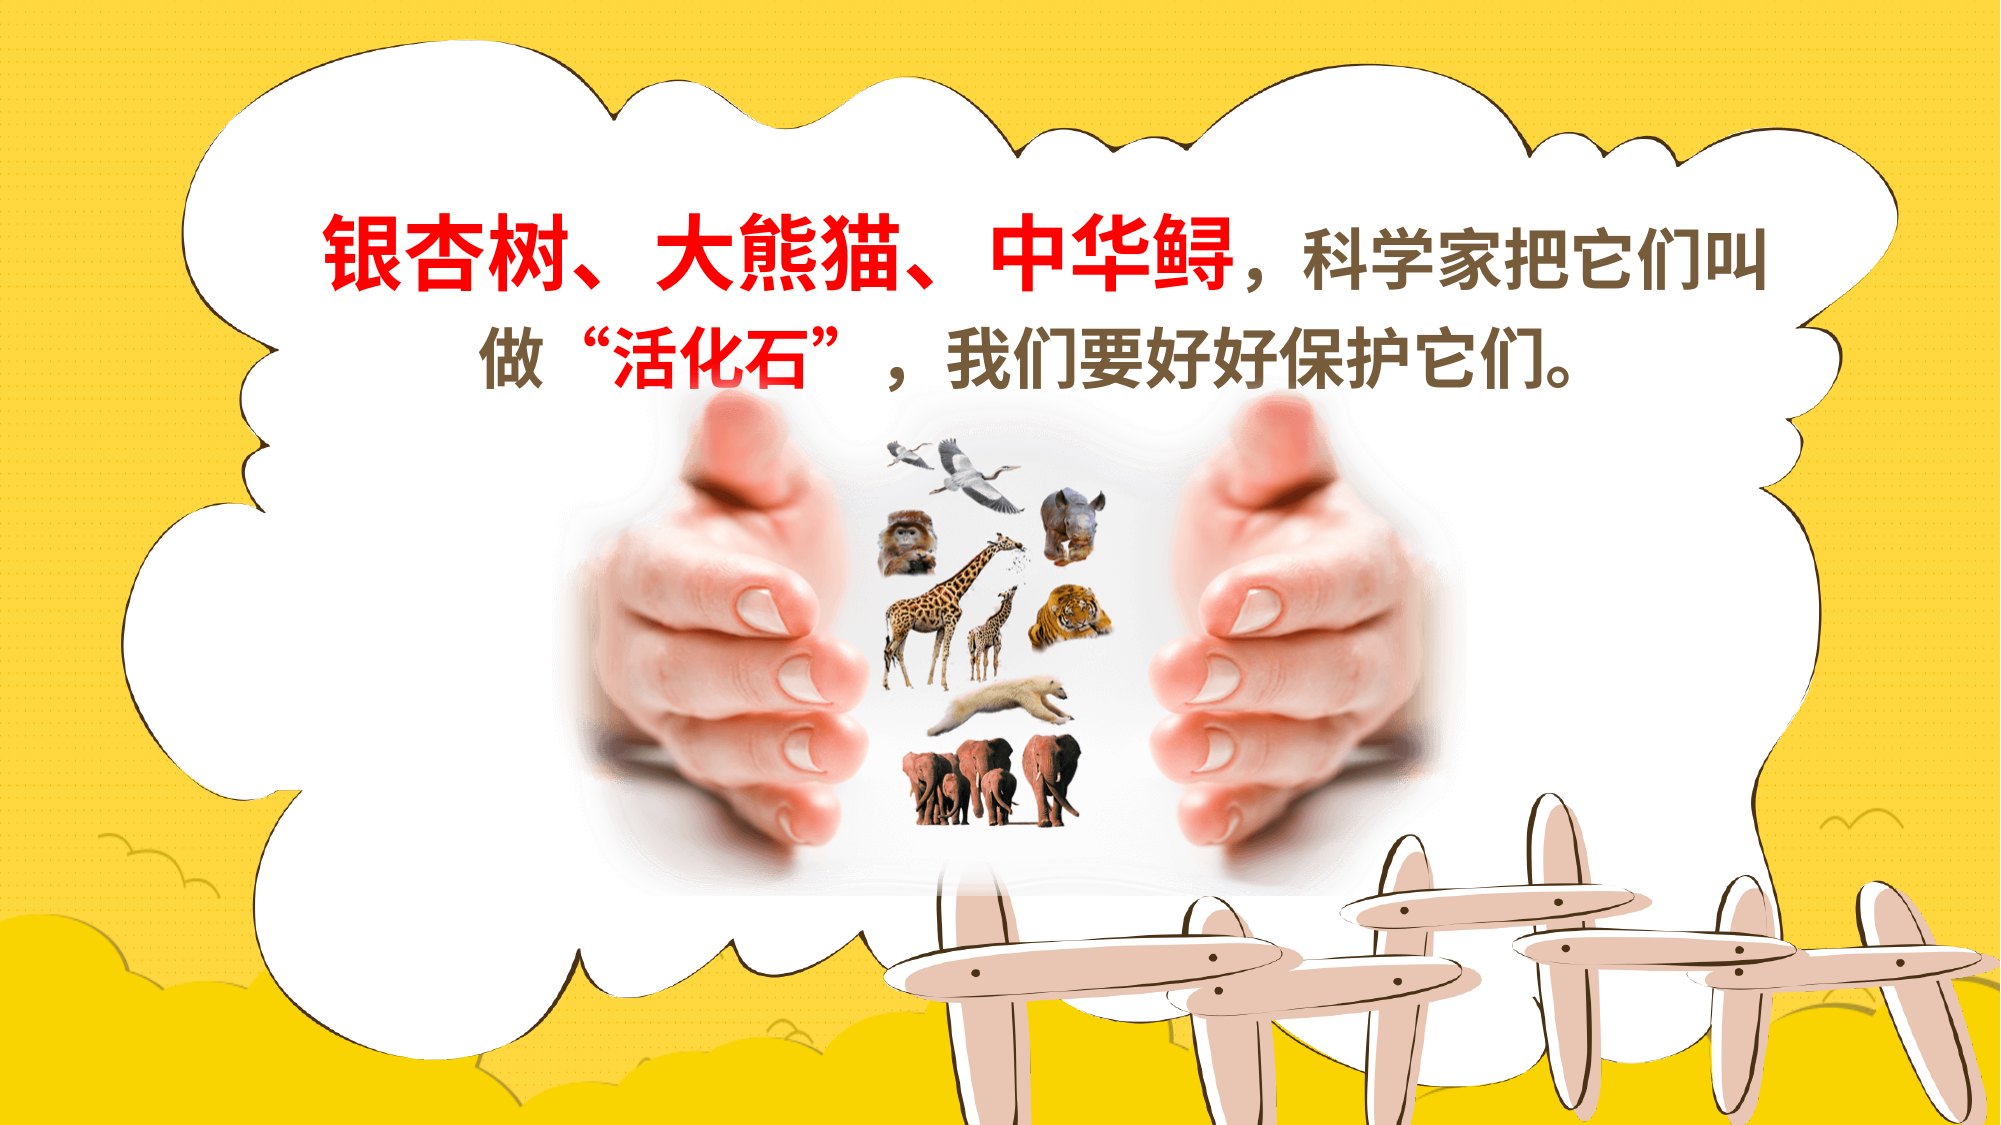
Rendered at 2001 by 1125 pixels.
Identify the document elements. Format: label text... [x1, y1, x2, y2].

picture [0, 0, 2000, 1125]
text_box 银杏树、大熊猫、中华鲟，科学家把它们叫做“活化石”，我们要好好保护它们。 [297, 173, 1794, 405]
